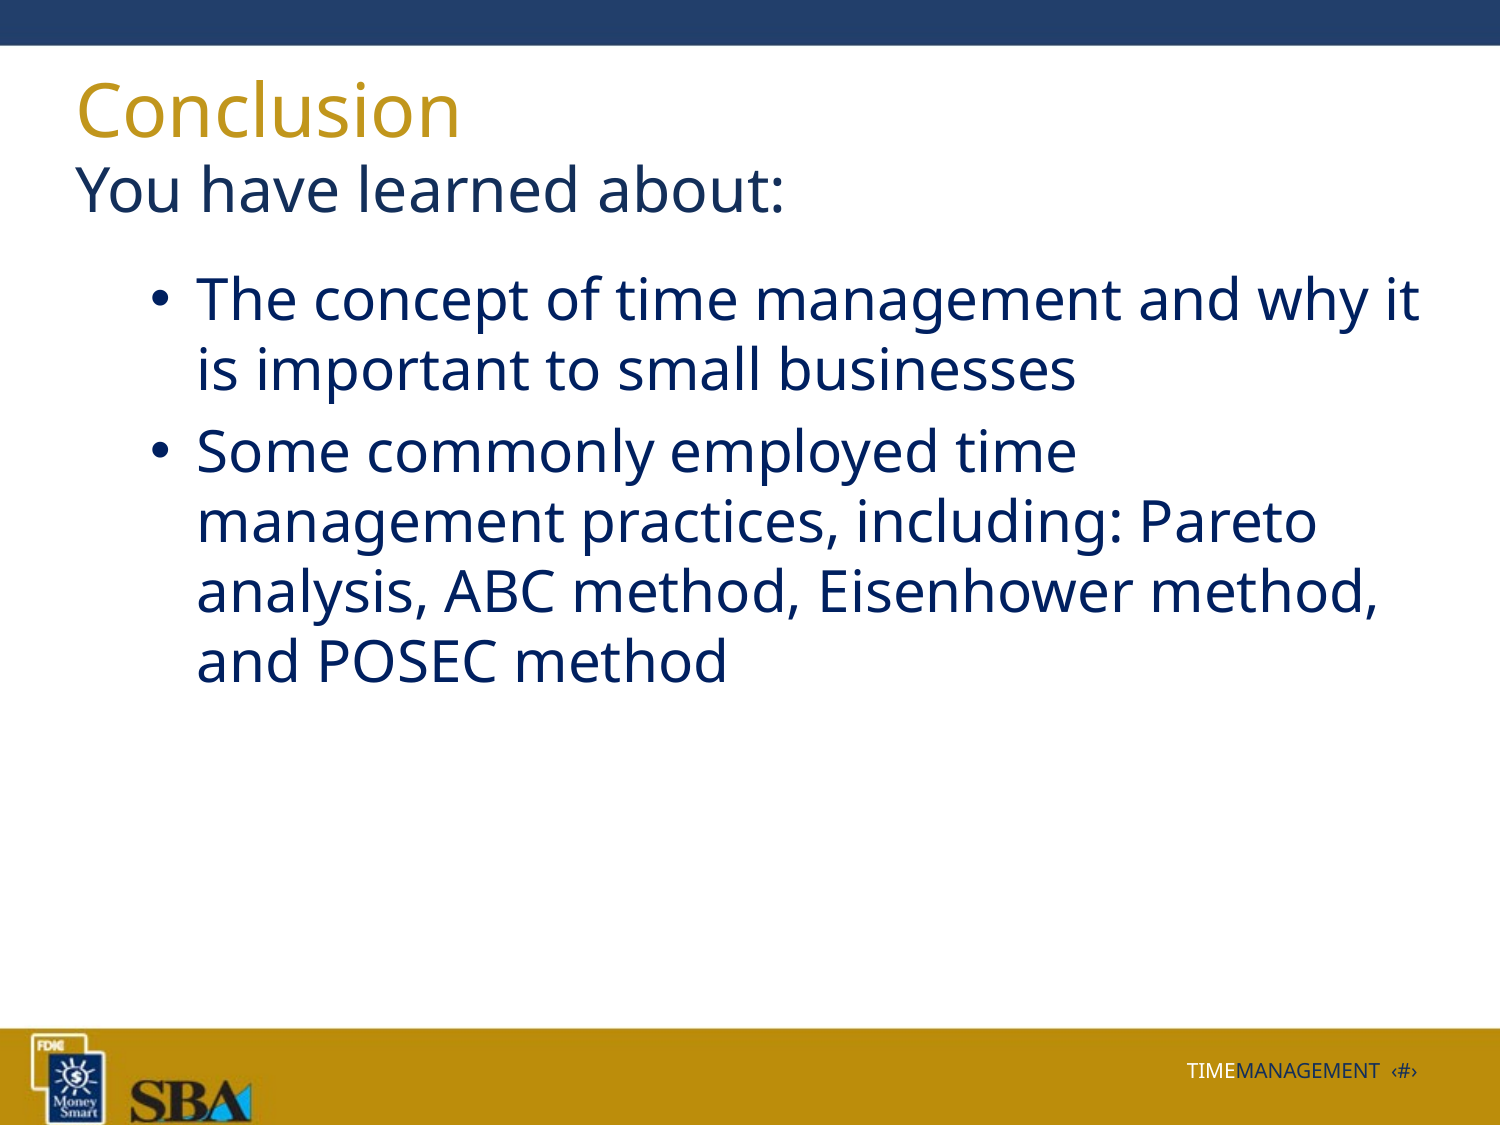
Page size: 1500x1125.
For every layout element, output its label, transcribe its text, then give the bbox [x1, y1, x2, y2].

list You have learned about: The concept of time management and why it is important to small businesses Some commonly employed time management practices, including: Pareto analysis, ABC method, Eisenhower method, and POSEC method [74, 149, 1451, 851]
picture [0, 0, 1500, 1125]
title Conclusion [74, 61, 1426, 149]
